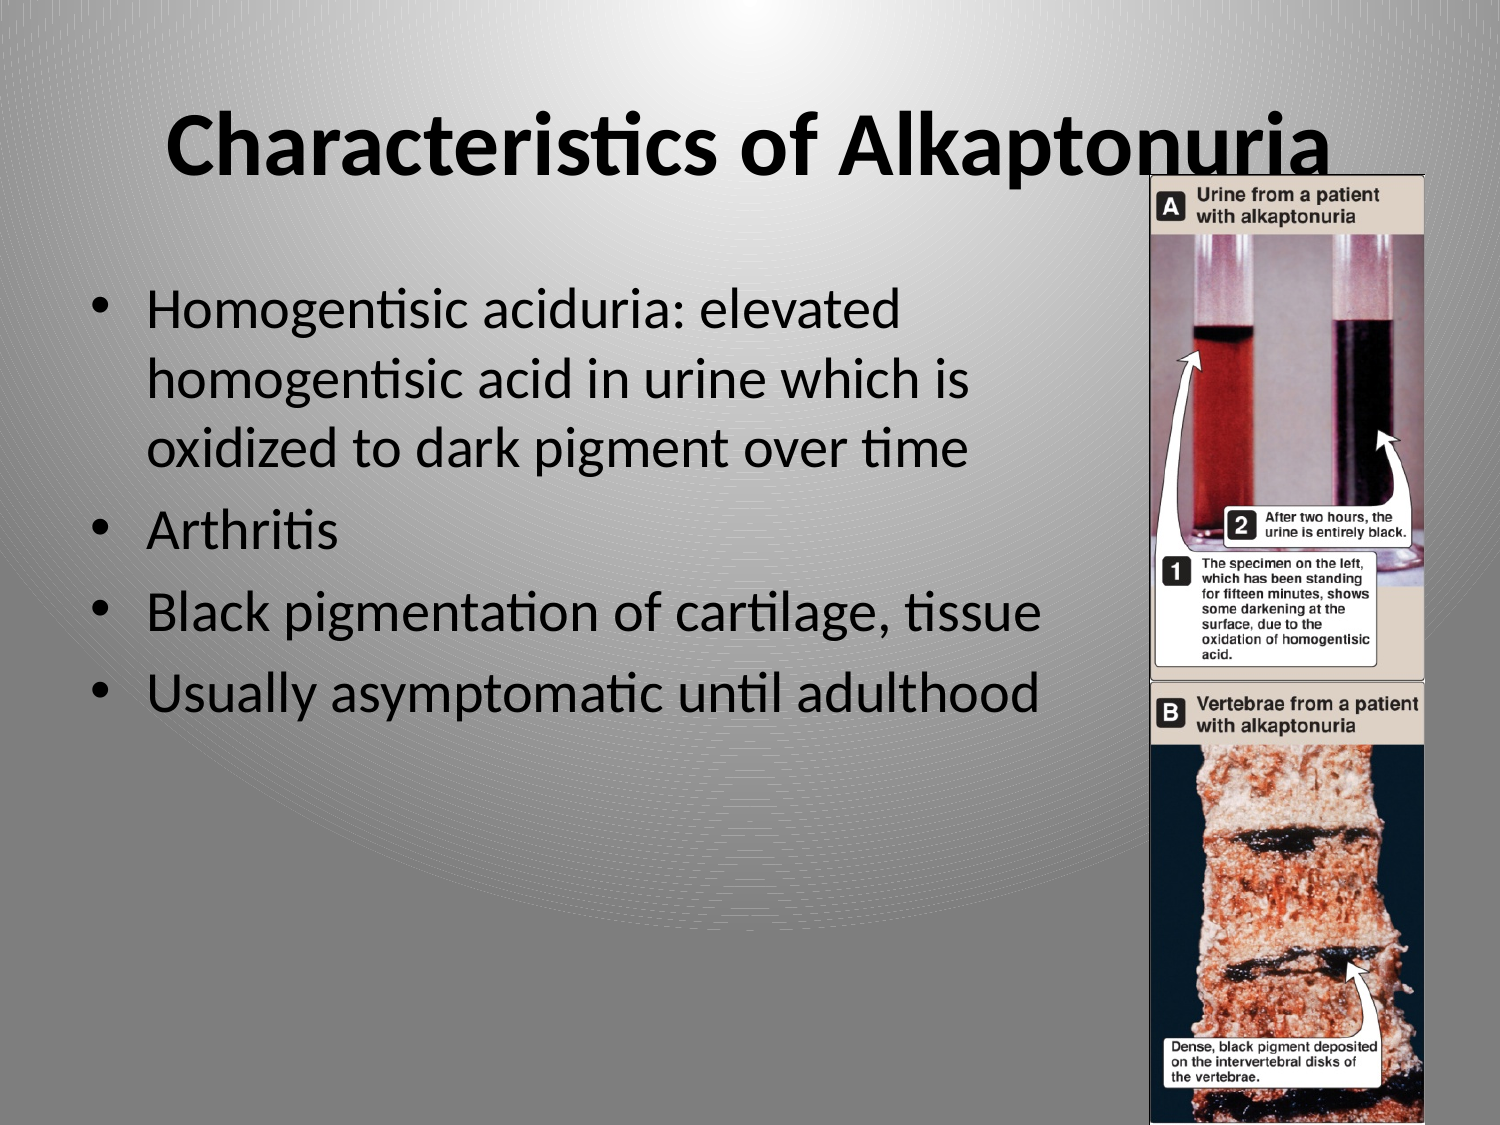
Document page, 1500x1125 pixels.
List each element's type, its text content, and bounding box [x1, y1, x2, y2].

title Characteristics of Alkaptonuria [75, 45, 1425, 233]
list Homogentisic aciduria: elevated homogentisic acid in urine which is oxidized to dark pigment over time Arthritis Black pigmentation of cartilage, tissue Usually asymptomatic until adulthood [75, 262, 1144, 1005]
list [1149, 174, 1426, 1125]
